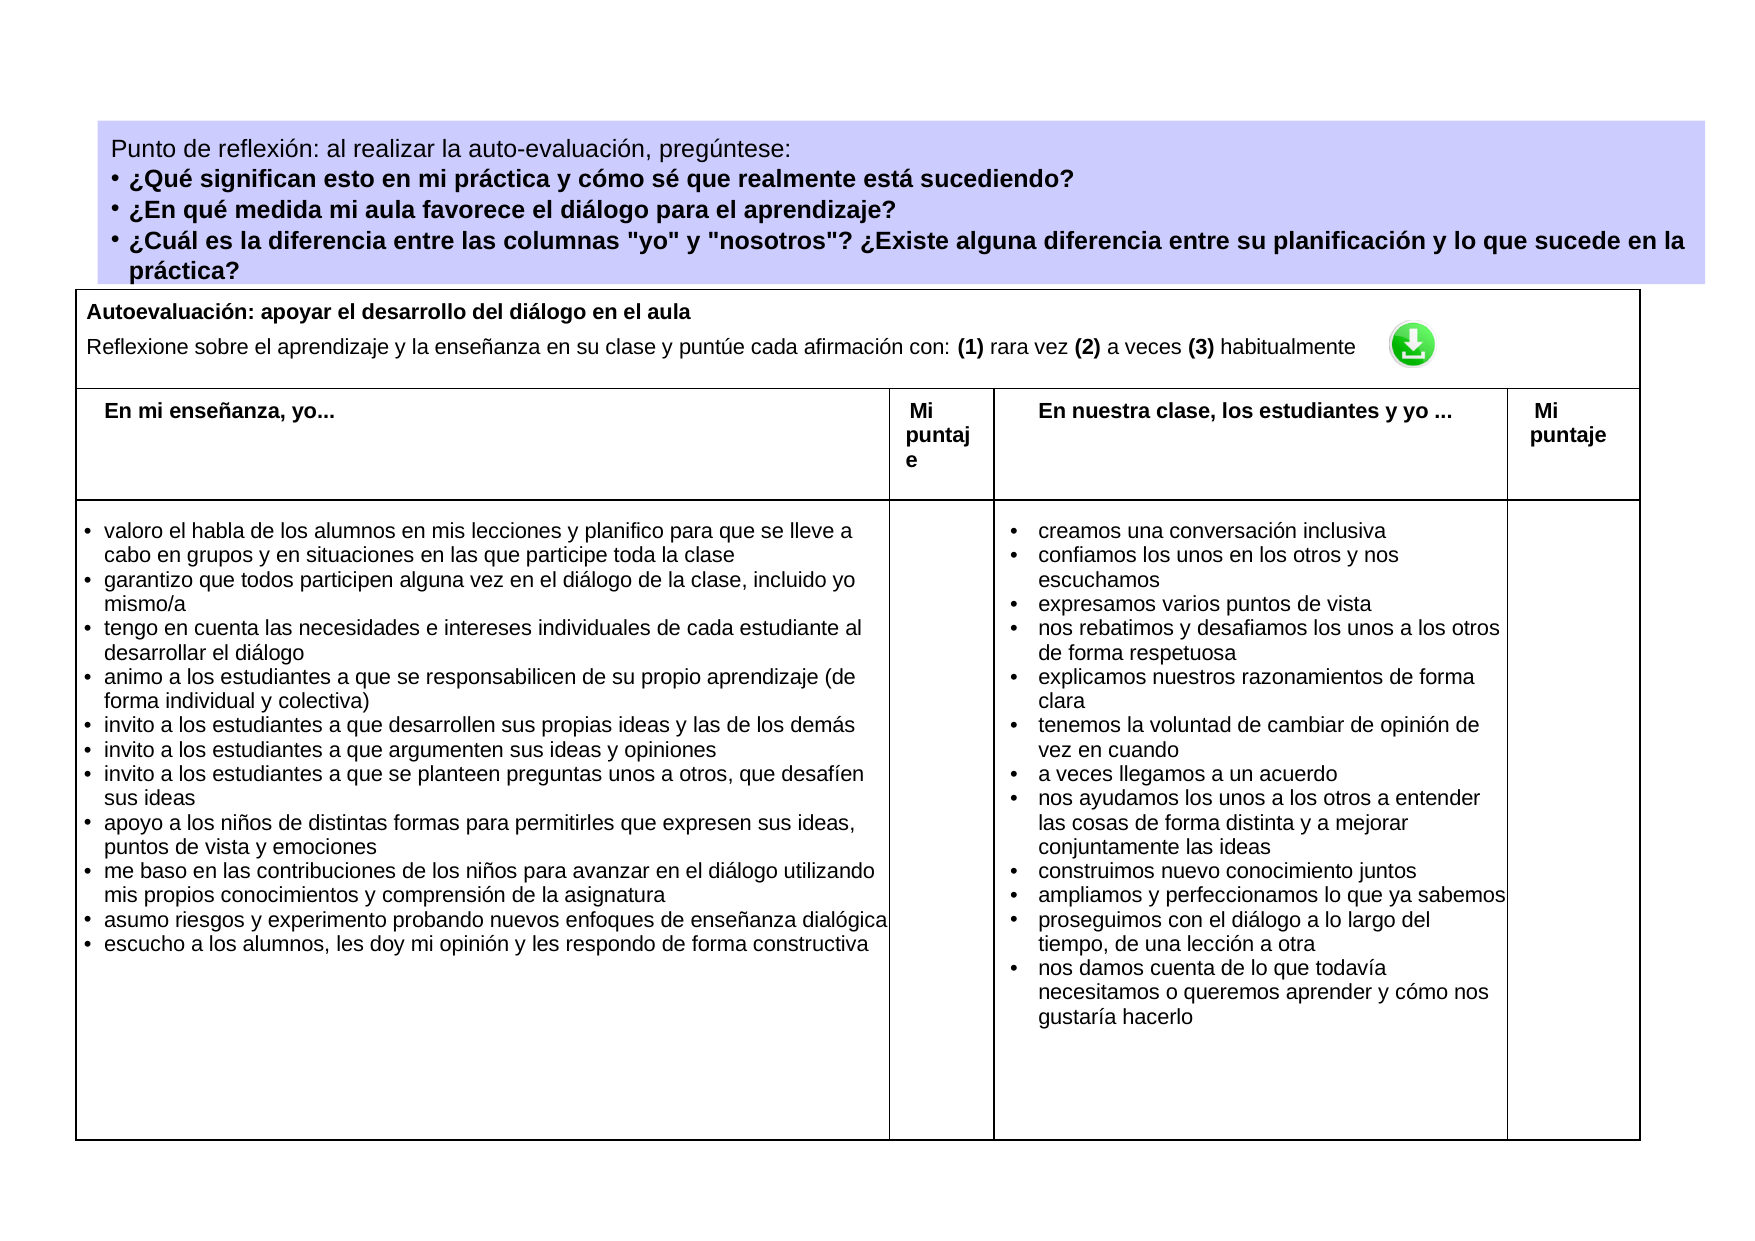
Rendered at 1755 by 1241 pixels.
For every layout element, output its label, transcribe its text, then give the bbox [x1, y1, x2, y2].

table_header Autoevaluación: apoyar el desarrollo del diálogo en el aula Reflexione sobre el aprendizaje y la enseñanza en su clase y puntúe cada afirmación con: (1) rara vez (2) a veces (3) habitualmente [77, 290, 1639, 388]
table_cell [890, 501, 993, 1139]
table_cell Mi puntaje [1508, 389, 1639, 499]
table_cell En mi enseñanza, yo... [77, 389, 889, 499]
table_cell valoro el habla de los alumnos en mis lecciones y planifico para que se lleve a cabo en grupos y en situaciones en las que participe toda la clase garantizo que todos participen alguna vez en el diálogo de la clase, incluido yo mismo/a tengo en cuenta las necesidades e intereses individuales de cada estudiante al desarrollar el diálogo animo a los estudiantes a que se responsabilicen de su propio aprendizaje (de forma individual y colectiva) invito a los estudiantes a que desarrollen sus propias ideas y las de los demás invito a los estudiantes a que argumenten sus ideas y opiniones invito a los estudiantes a que se planteen preguntas unos a otros, que desafíen sus ideas apoyo a los niños de distintas formas para permitirles que expresen sus ideas, puntos de vista y emociones me baso en las contribuciones de los niños para avanzar en el diálogo utilizando mis propios conocimientos y comprensión de la asignatura asumo riesgos y experimento probando nuevos enfoques de enseñanza dialógica escucho a los alumnos, les doy mi opinión y les respondo de forma constructiva [77, 501, 889, 1139]
table_cell [1508, 501, 1639, 1139]
table_cell En nuestra clase, los estudiantes y yo ... [995, 389, 1507, 499]
table_cell Mi puntaje [890, 389, 993, 499]
picture [1389, 320, 1438, 368]
table_cell creamos una conversación inclusiva confiamos los unos en los otros y nos escuchamos expresamos varios puntos de vista nos rebatimos y desafiamos los unos a los otros de forma respetuosa explicamos nuestros razonamientos de forma clara tenemos la voluntad de cambiar de opinión de vez en cuando a veces llegamos a un acuerdo nos ayudamos los unos a los otros a entender las cosas de forma distinta y a mejorar conjuntamente las ideas construimos nuevo conocimiento juntos ampliamos y perfeccionamos lo que ya sabemos proseguimos con el diálogo a lo largo del tiempo, de una lección a otra nos damos cuenta de lo que todavía necesitamos o queremos aprender y cómo nos gustaría hacerlo [995, 501, 1507, 1139]
text_box Punto de reflexión: al realizar la auto-evaluación, pregúntese: ¿Qué significan esto en mi práctica y cómo sé que realmente está sucediendo? ¿En qué medida mi aula favorece el diálogo para el aprendizaje? ¿Cuál es la diferencia entre las columnas "yo" y "nosotros"? ¿Existe alguna diferencia entre su planificación y lo que sucede en la práctica? [97, 120, 1706, 285]
